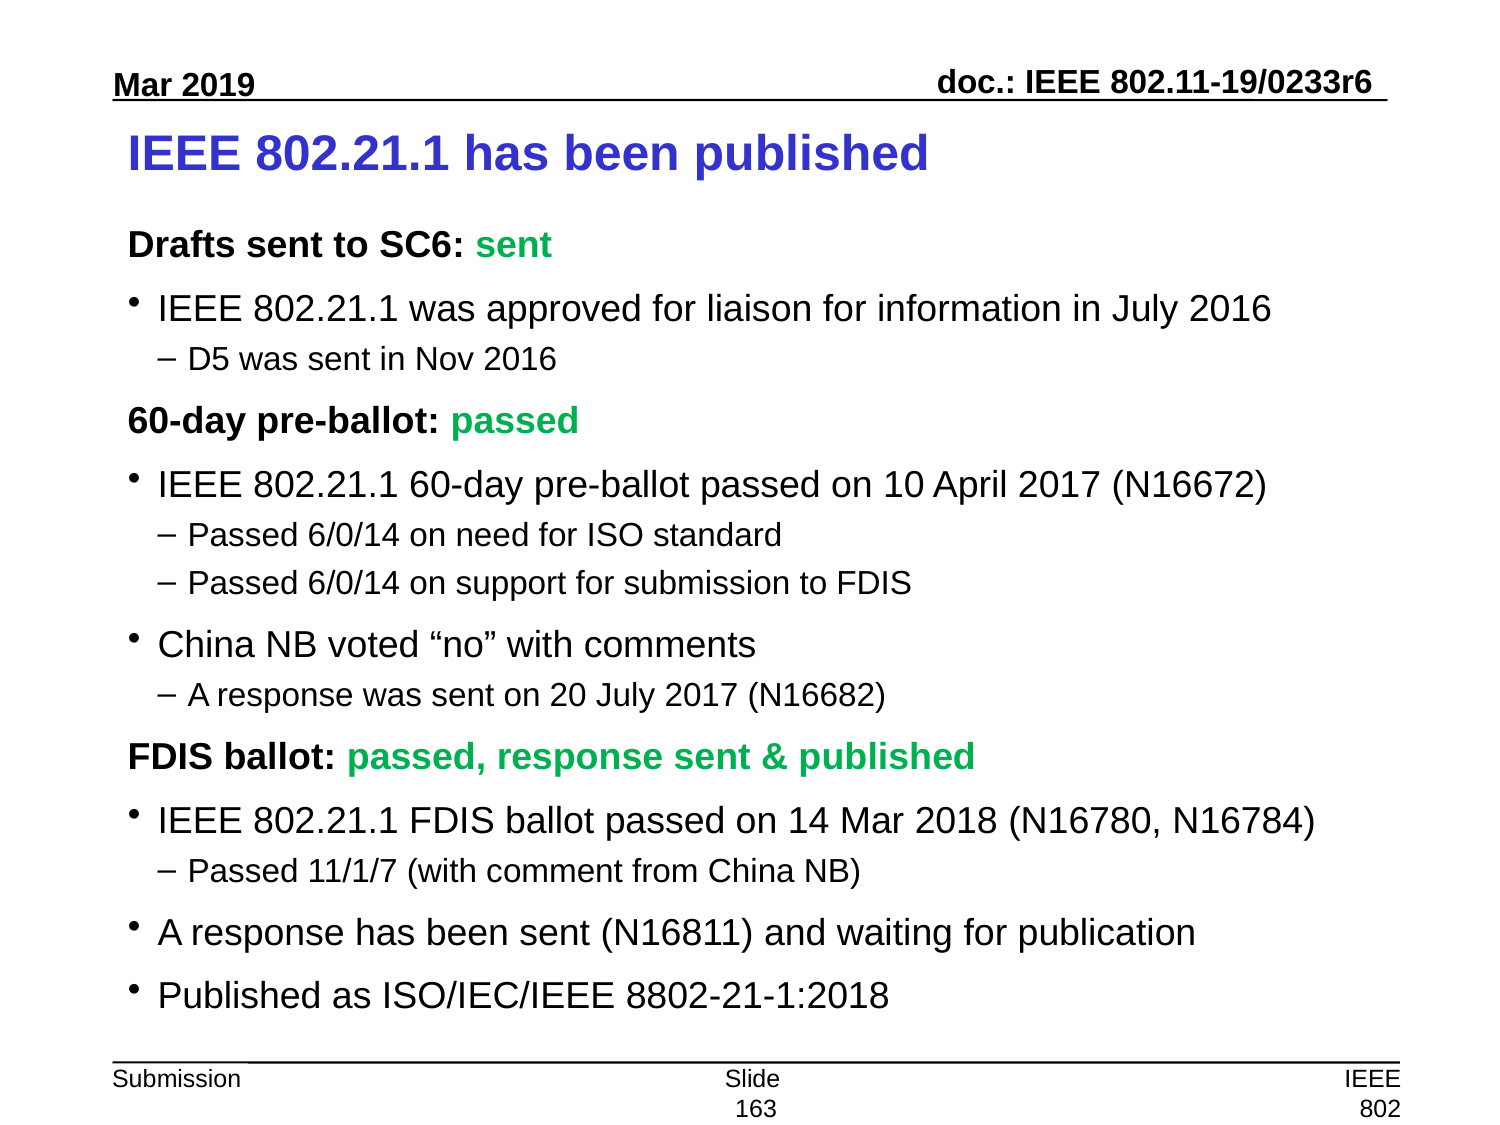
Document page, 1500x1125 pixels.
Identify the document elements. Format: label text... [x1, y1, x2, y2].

slide_number Slide 163 [709, 1061, 803, 1093]
footer IEEE 802 [1320, 1061, 1402, 1093]
title IEEE 802.21.1 has been published [112, 112, 1388, 212]
list Drafts sent to SC6: sent IEEE 802.21.1 was approved for liaison for information in July 2016 D5 was sent in Nov 2016 60-day pre-ballot: passed IEEE 802.21.1 60-day pre-ballot passed on 10 April 2017 (N16672) Passed 6/0/14 on need for ISO standard Passed 6/0/14 on support for submission to FDIS China NB voted “no” with comments A response was sent on 20 July 2017 (N16682) FDIS ballot: passed, response sent & published IEEE 802.21.1 FDIS ballot passed on 14 Mar 2018 (N16780, N16784) Passed 11/1/7 (with comment from China NB) A response has been sent (N16811) and waiting for publication Published as ISO/IEC/IEEE 8802-21-1:2018 [112, 212, 1388, 888]
